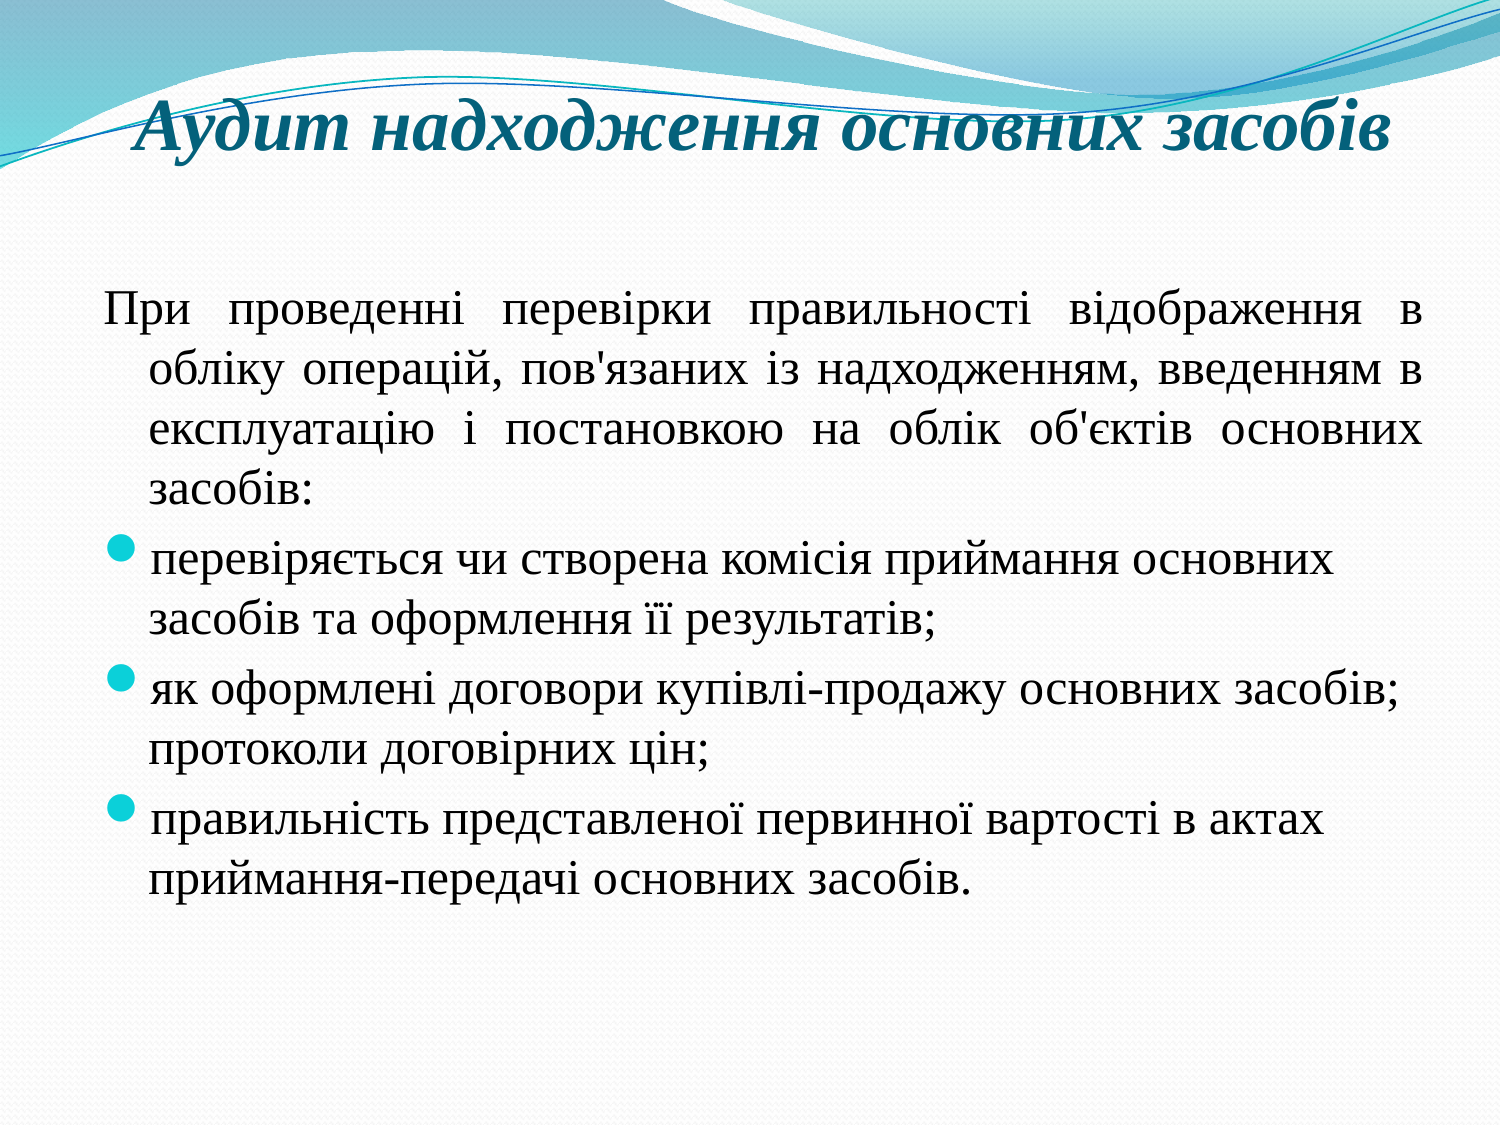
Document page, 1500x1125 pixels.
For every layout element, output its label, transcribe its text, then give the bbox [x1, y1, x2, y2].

title Аудит надходження основних засобів [88, 101, 1439, 256]
list При проведенні перевірки правильності відображення в обліку операцій, пов'язаних із надходженням, введенням в експлуатацію і постановкою на облік об'єктів основних засобів: перевіряється чи створена комісія приймання основних засобів та оформлення її результатів; як оформлені договори купівлі-продажу основних засобів; протоколи договірних цін; правильність представленої первинної вартості в актах приймання-передачі основних засобів. [88, 267, 1439, 1062]
